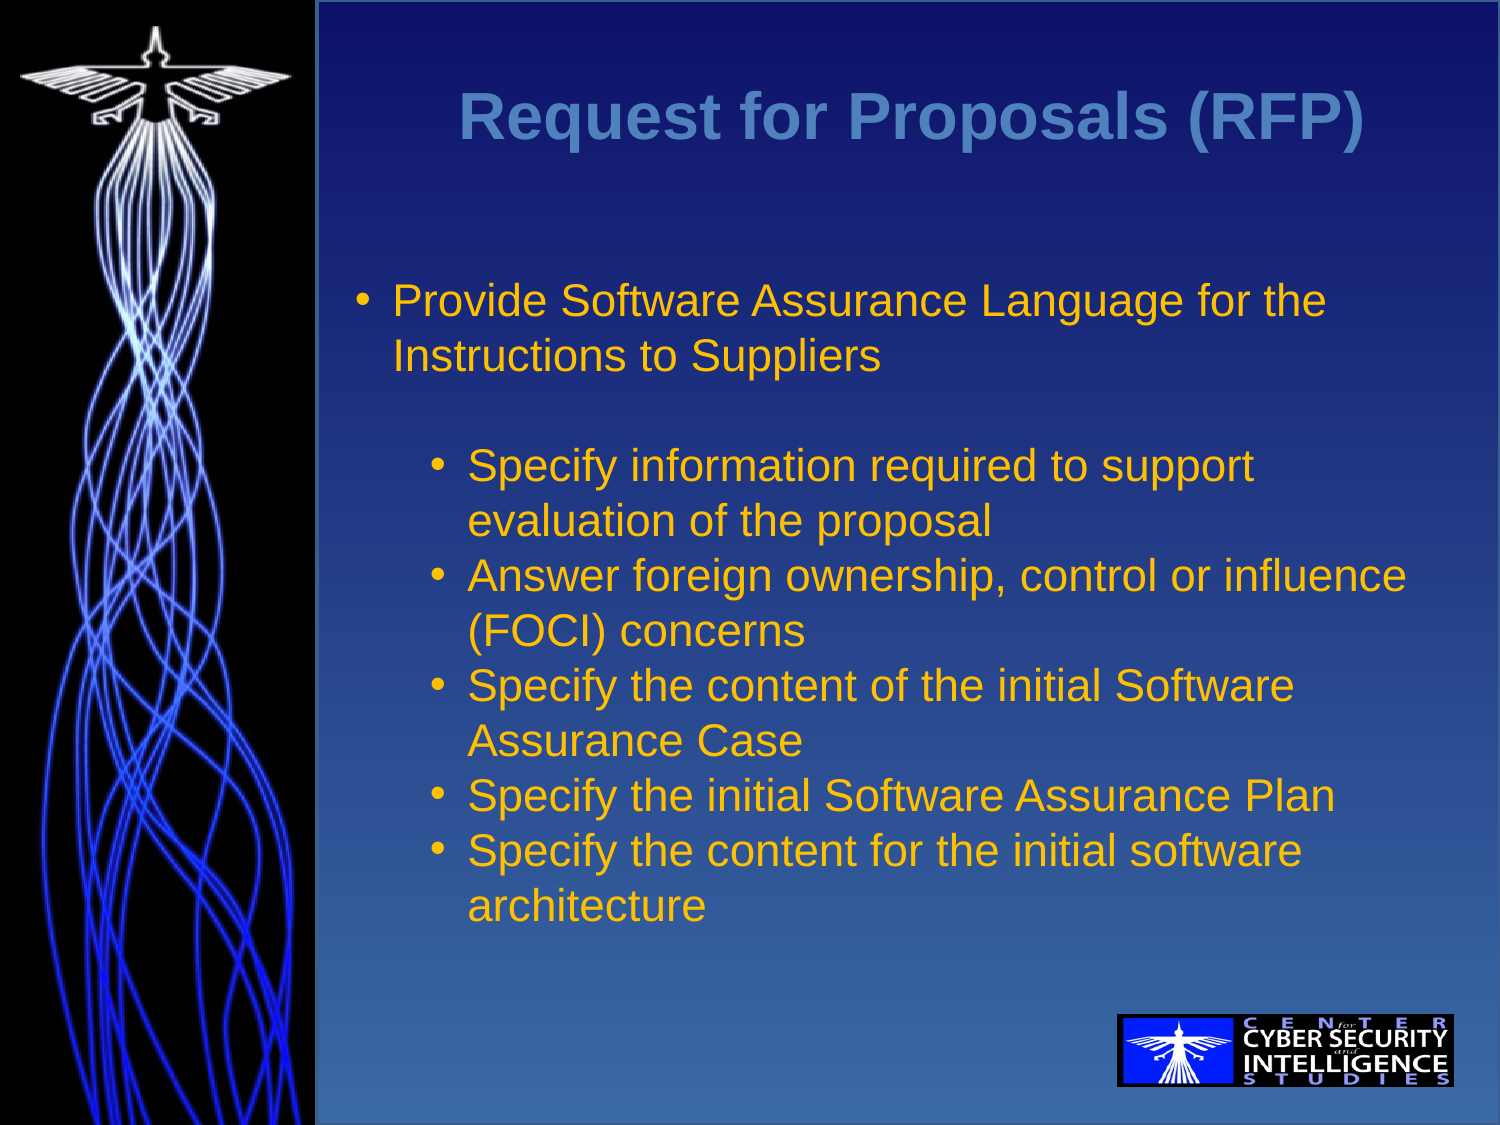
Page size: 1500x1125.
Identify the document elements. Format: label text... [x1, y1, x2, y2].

picture [0, 0, 316, 1125]
text_box Provide Software Assurance Language for the Instructions to Suppliers Specify information required to support evaluation of the proposal Answer foreign ownership, control or influence (FOCI) concerns Specify the content of the initial Software Assurance Case Specify the initial Software Assurance Plan Specify the content for the initial software architecture [338, 262, 1463, 975]
picture [1117, 1013, 1455, 1087]
title Request for Proposals (RFP) [362, 62, 1463, 163]
text_box [317, 0, 1500, 1125]
